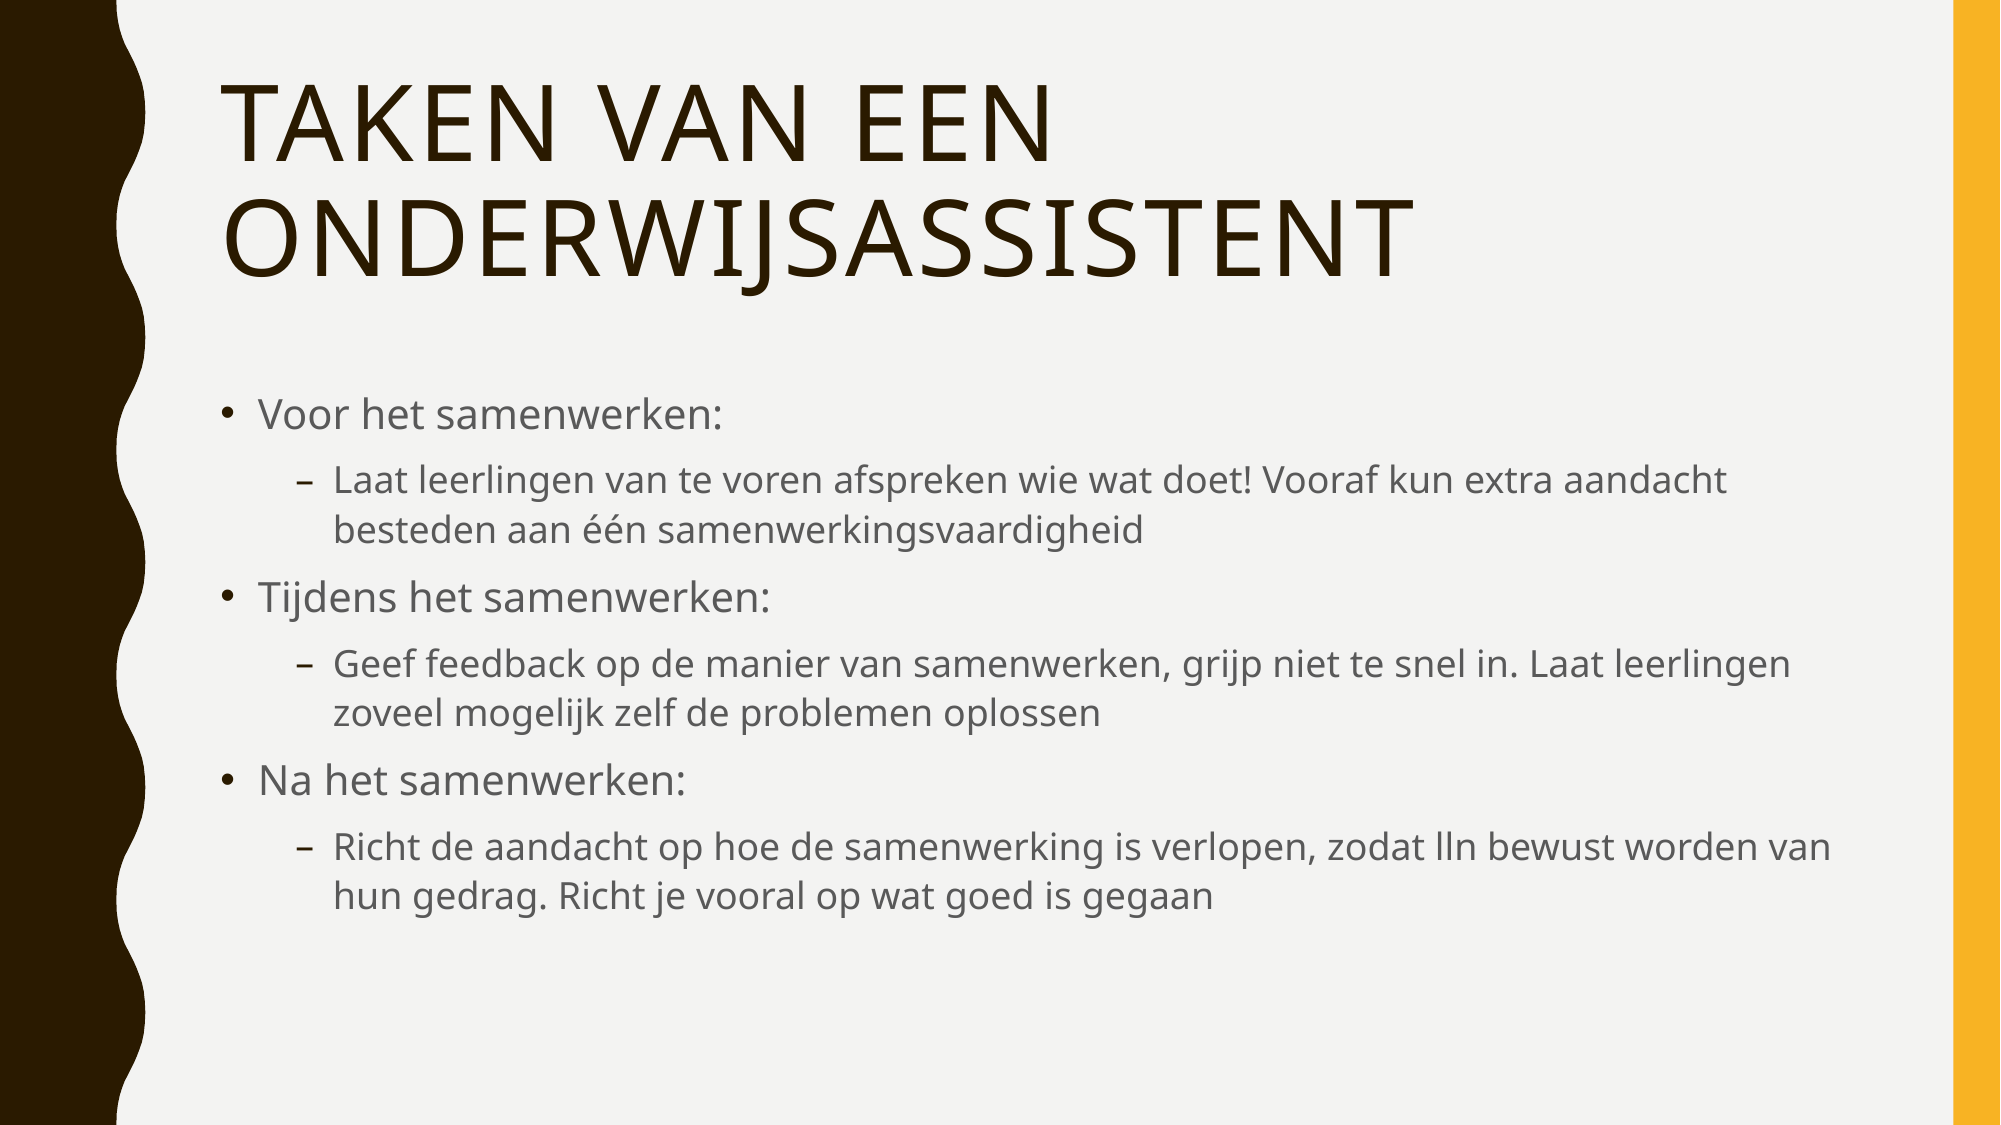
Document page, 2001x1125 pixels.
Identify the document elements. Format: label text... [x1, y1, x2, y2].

list Voor het samenwerken: Laat leerlingen van te voren afspreken wie wat doet! Vooraf kun extra aandacht besteden aan één samenwerkingsvaardigheid Tijdens het samenwerken: Geef feedback op de manier van samenwerken, grijp niet te snel in. Laat leerlingen zoveel mogelijk zelf de problemen oplossen Na het samenwerken: Richt de aandacht op hoe de samenwerking is verlopen, zodat lln bewust worden van hun gedrag. Richt je vooral op wat goed is gegaan [205, 375, 1875, 965]
title Taken van een onderwijsassistent [205, 62, 1875, 308]
